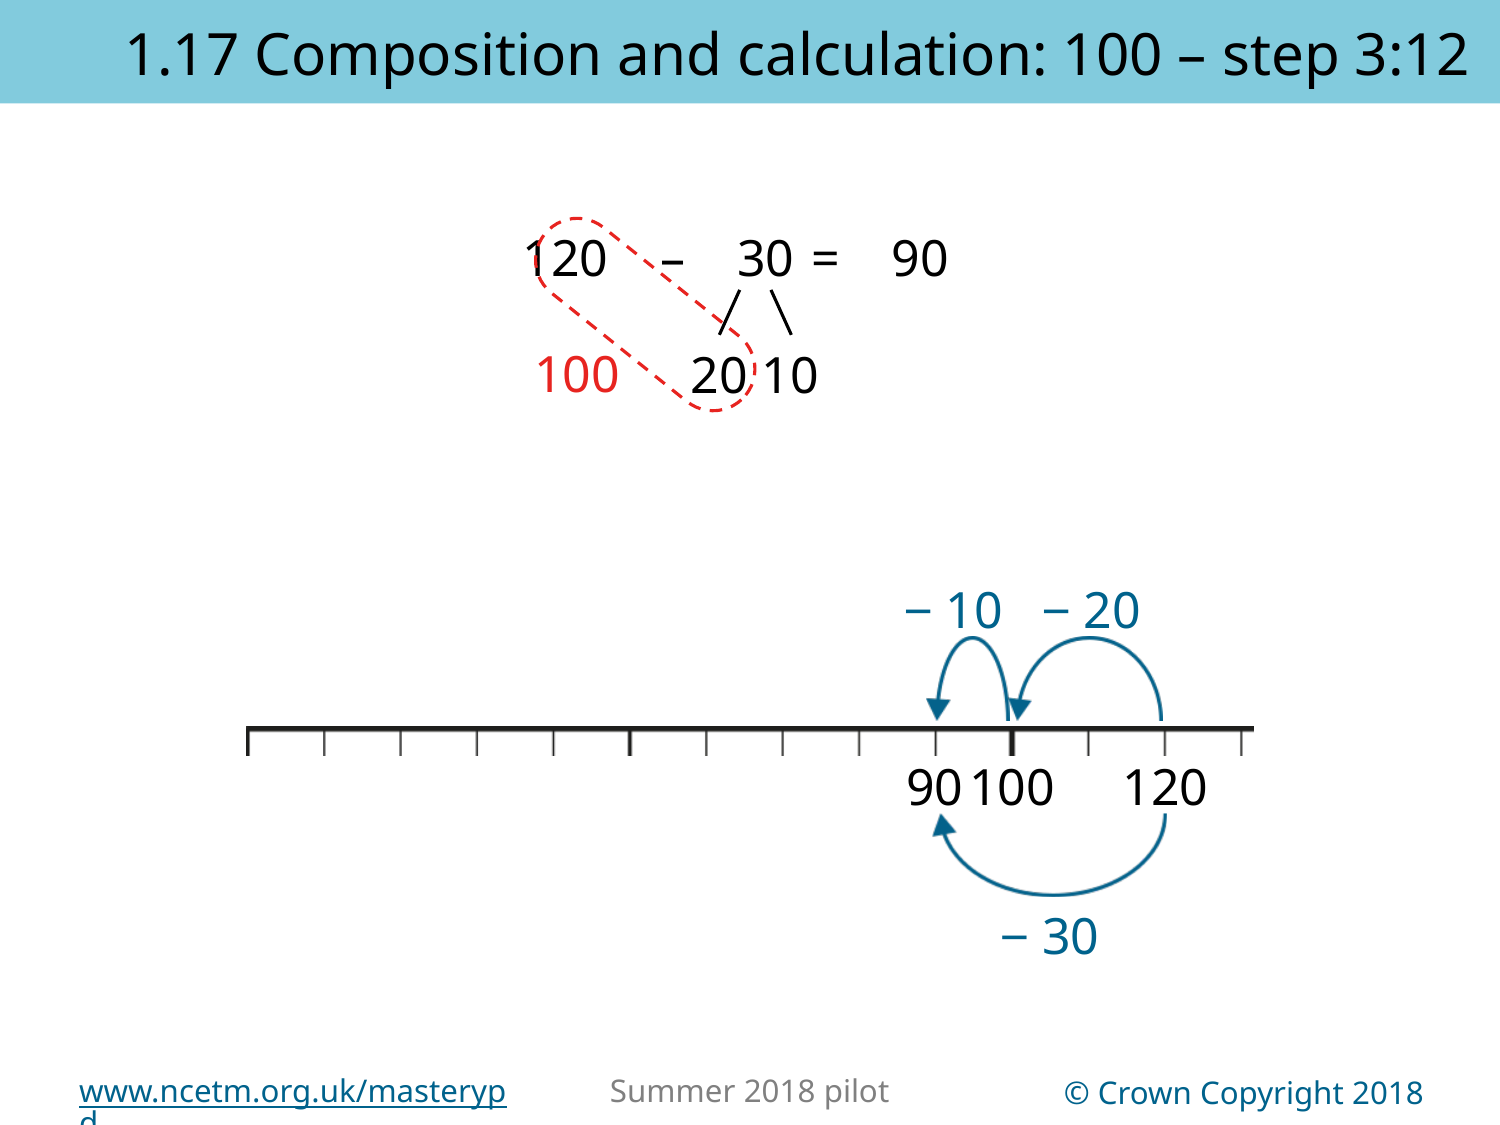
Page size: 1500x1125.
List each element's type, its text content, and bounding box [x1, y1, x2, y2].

list 1.17 Composition and calculation: 100 – step 3:12 [0, 0, 1500, 104]
text_box − 30 [984, 905, 1115, 972]
picture [1095, 636, 1164, 718]
picture [976, 636, 1084, 699]
text_box − 10 [888, 570, 1018, 646]
text_box = 90 [796, 218, 964, 294]
text_box 90 [891, 765, 954, 824]
text_box 120 – 30 [507, 218, 570, 294]
picture [1009, 640, 1159, 721]
text_box 100 [954, 765, 1070, 811]
text_box 100 [519, 335, 635, 410]
text_box 120 – 30 [585, 218, 796, 294]
picture [245, 726, 1255, 757]
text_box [719, 289, 740, 336]
text_box 10 [746, 336, 834, 412]
text_box 20 [675, 393, 746, 412]
text_box − 20 [1026, 570, 1156, 635]
picture [925, 636, 1006, 721]
text_box 120 [1107, 765, 1224, 824]
picture [932, 813, 1168, 898]
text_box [770, 289, 792, 336]
text_box [535, 218, 755, 411]
